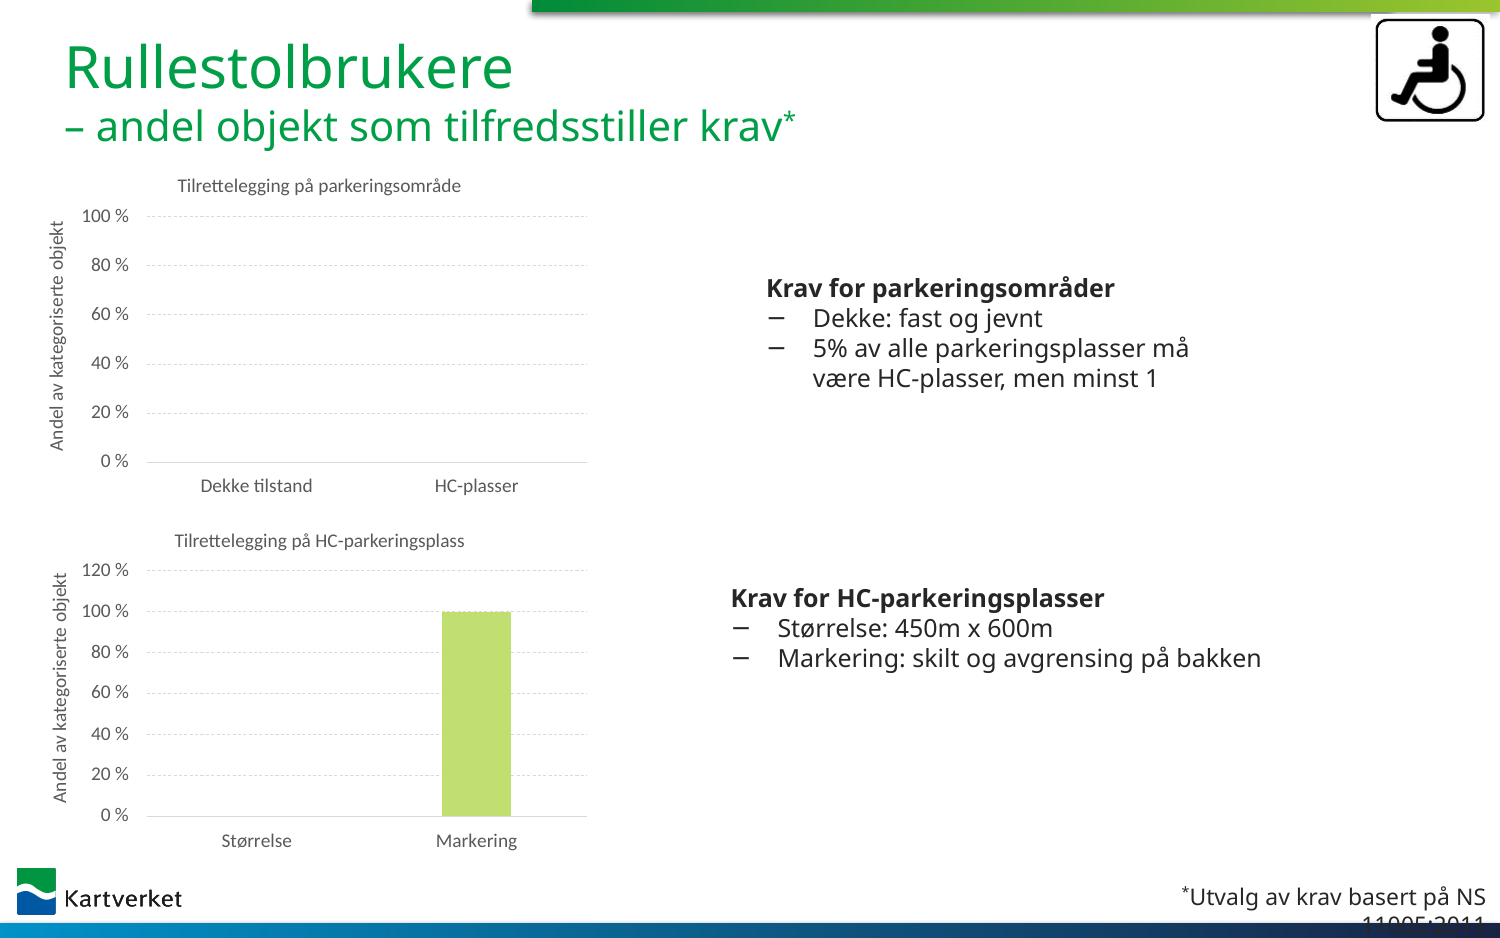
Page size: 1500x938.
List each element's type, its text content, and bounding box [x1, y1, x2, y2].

picture [1371, 13, 1491, 127]
text_box Krav for parkeringsområder Dekke: fast og jevnt 5% av alle parkeringsplasser må være HC-plasser, men minst 1 [751, 264, 1232, 400]
text_box Krav for HC-parkeringsplasser Størrelse: 450m x 600m Markering: skilt og avgrensing på bakken [715, 574, 1278, 680]
picture [41, 166, 598, 505]
picture [41, 520, 598, 859]
text_box *Utvalg av krav basert på NS 11005:2011 [1068, 873, 1500, 938]
text_box Rullestolbrukere – andel objekt som tilfredsstiller krav* [49, 23, 1431, 158]
